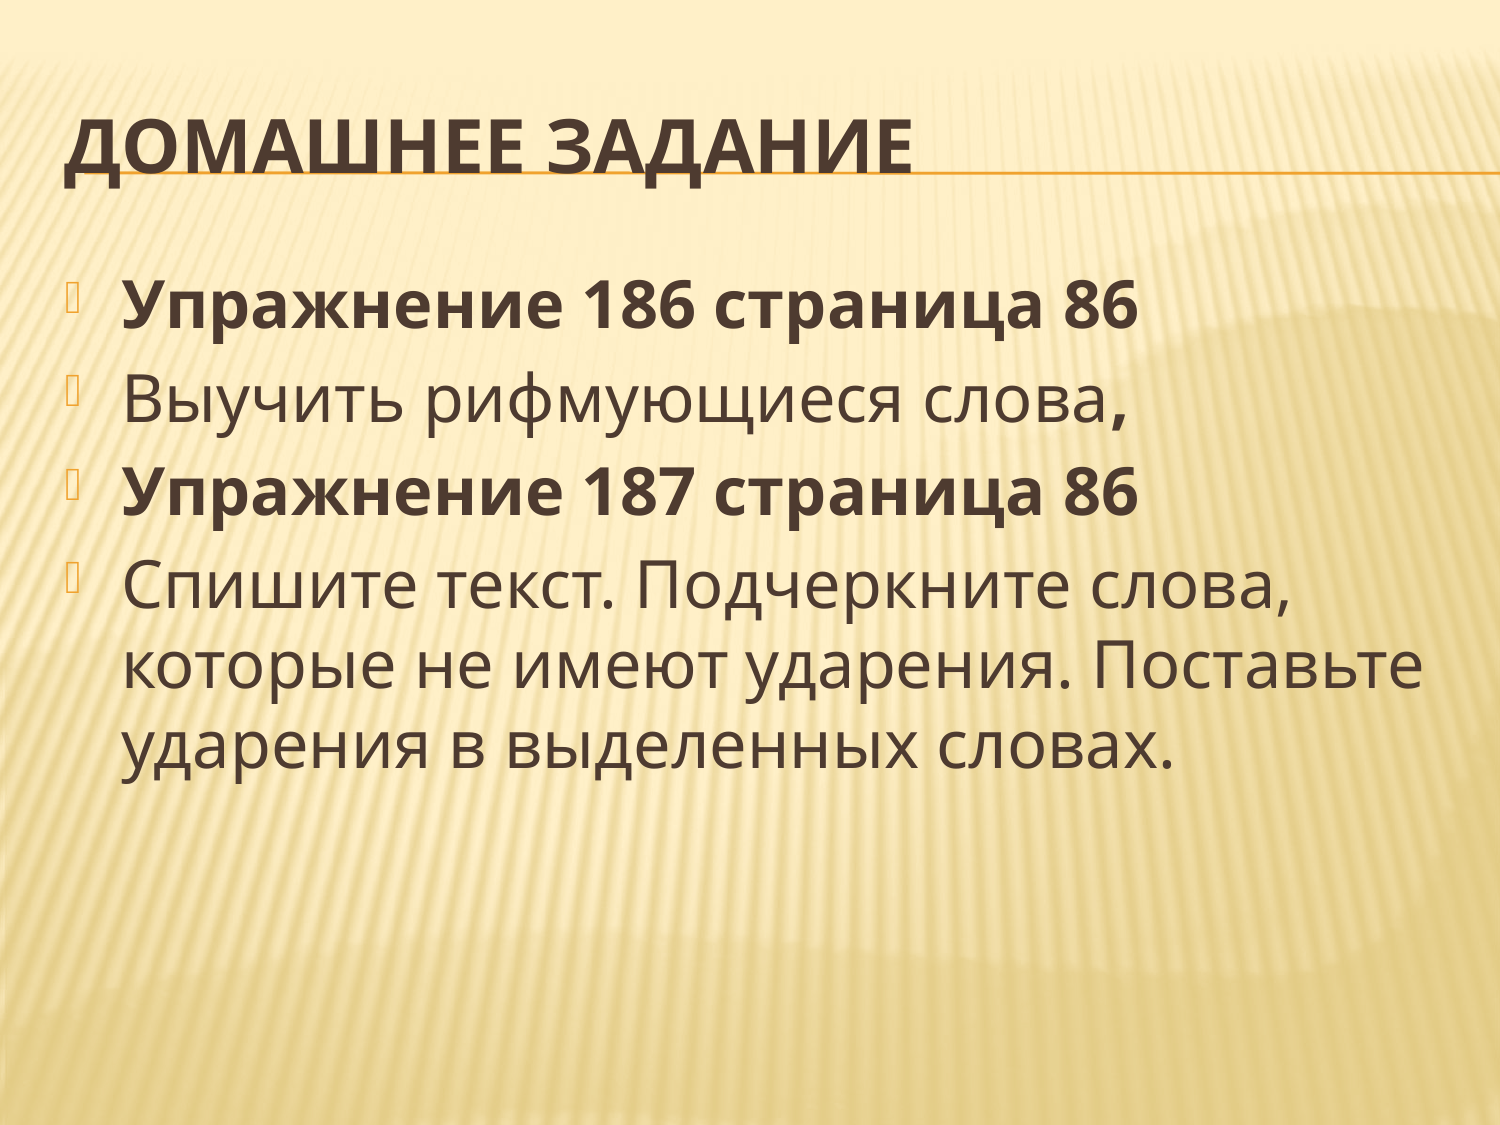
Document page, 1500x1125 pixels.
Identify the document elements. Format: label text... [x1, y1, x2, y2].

title Домашнее задание [50, 75, 1475, 213]
list Упражнение 186 страница 86 Выучить рифмующиеся слова, Упражнение 187 страница 86 Спишите текст. Подчеркните слова, которые не имеют ударения. Поставьте ударения в выделенных словах. [50, 254, 1475, 998]
